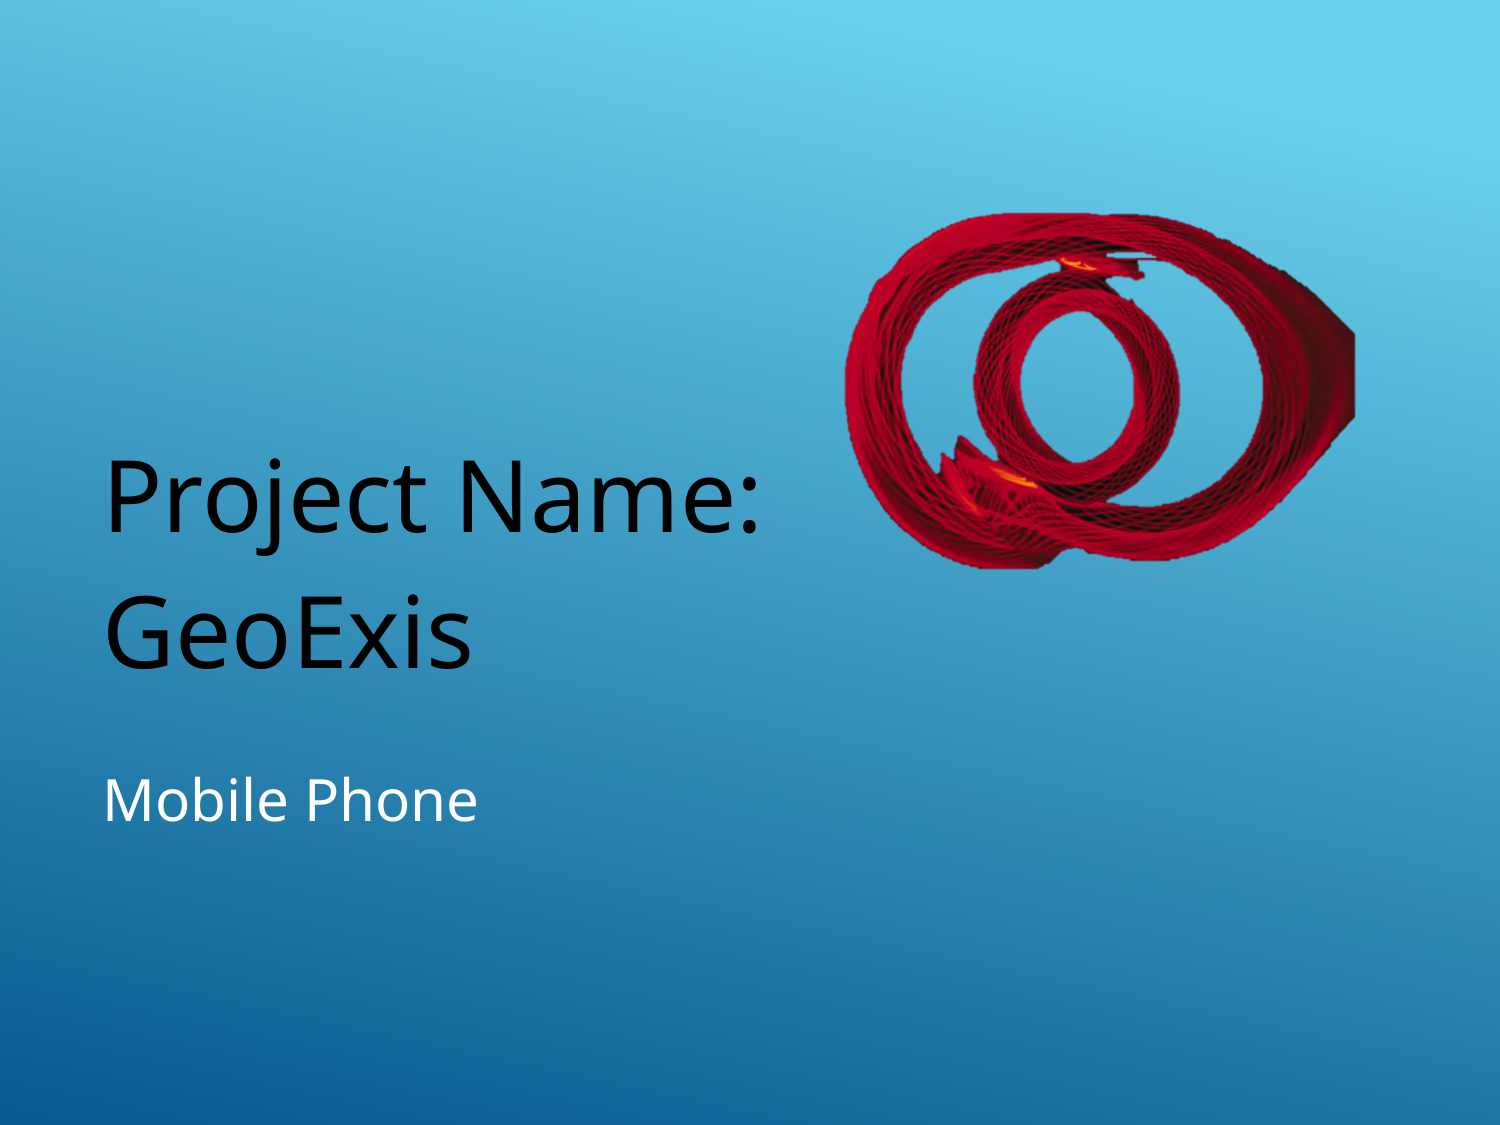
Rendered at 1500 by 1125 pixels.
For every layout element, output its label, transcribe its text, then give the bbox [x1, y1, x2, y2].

title Project Name: GeoExis [87, 324, 1138, 706]
picture [762, 174, 1363, 573]
list Mobile Phone [87, 736, 1138, 988]
